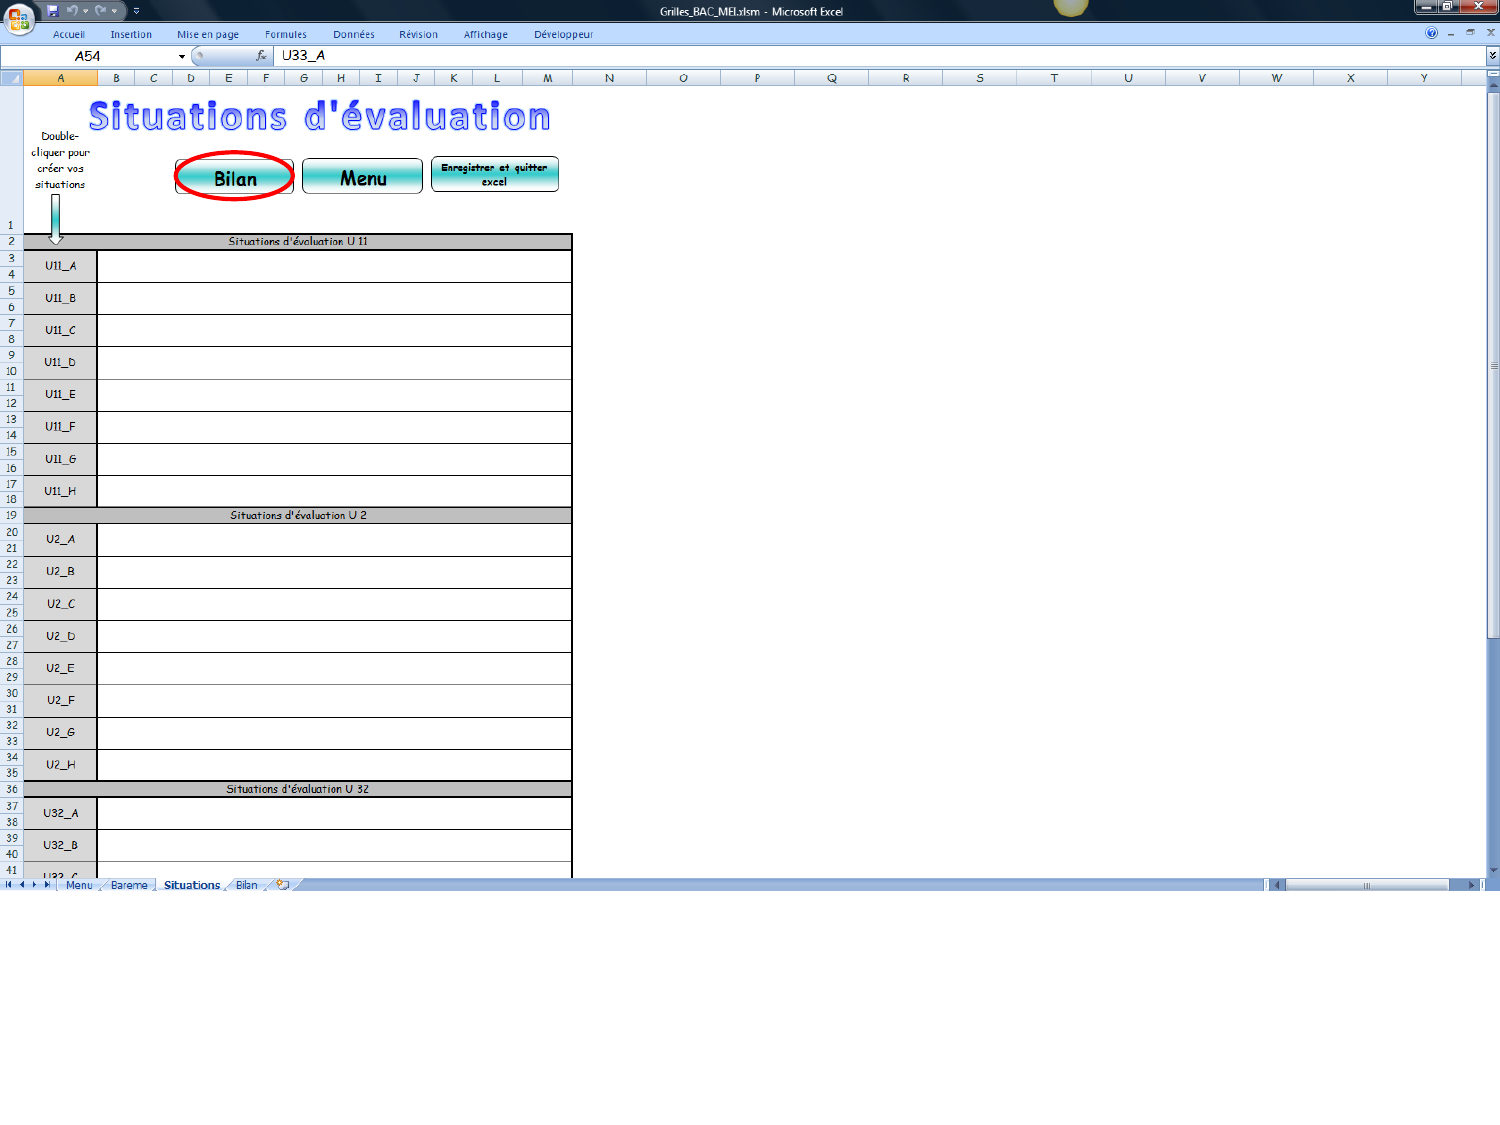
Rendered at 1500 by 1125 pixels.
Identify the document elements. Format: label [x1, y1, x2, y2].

picture [0, 0, 1500, 891]
